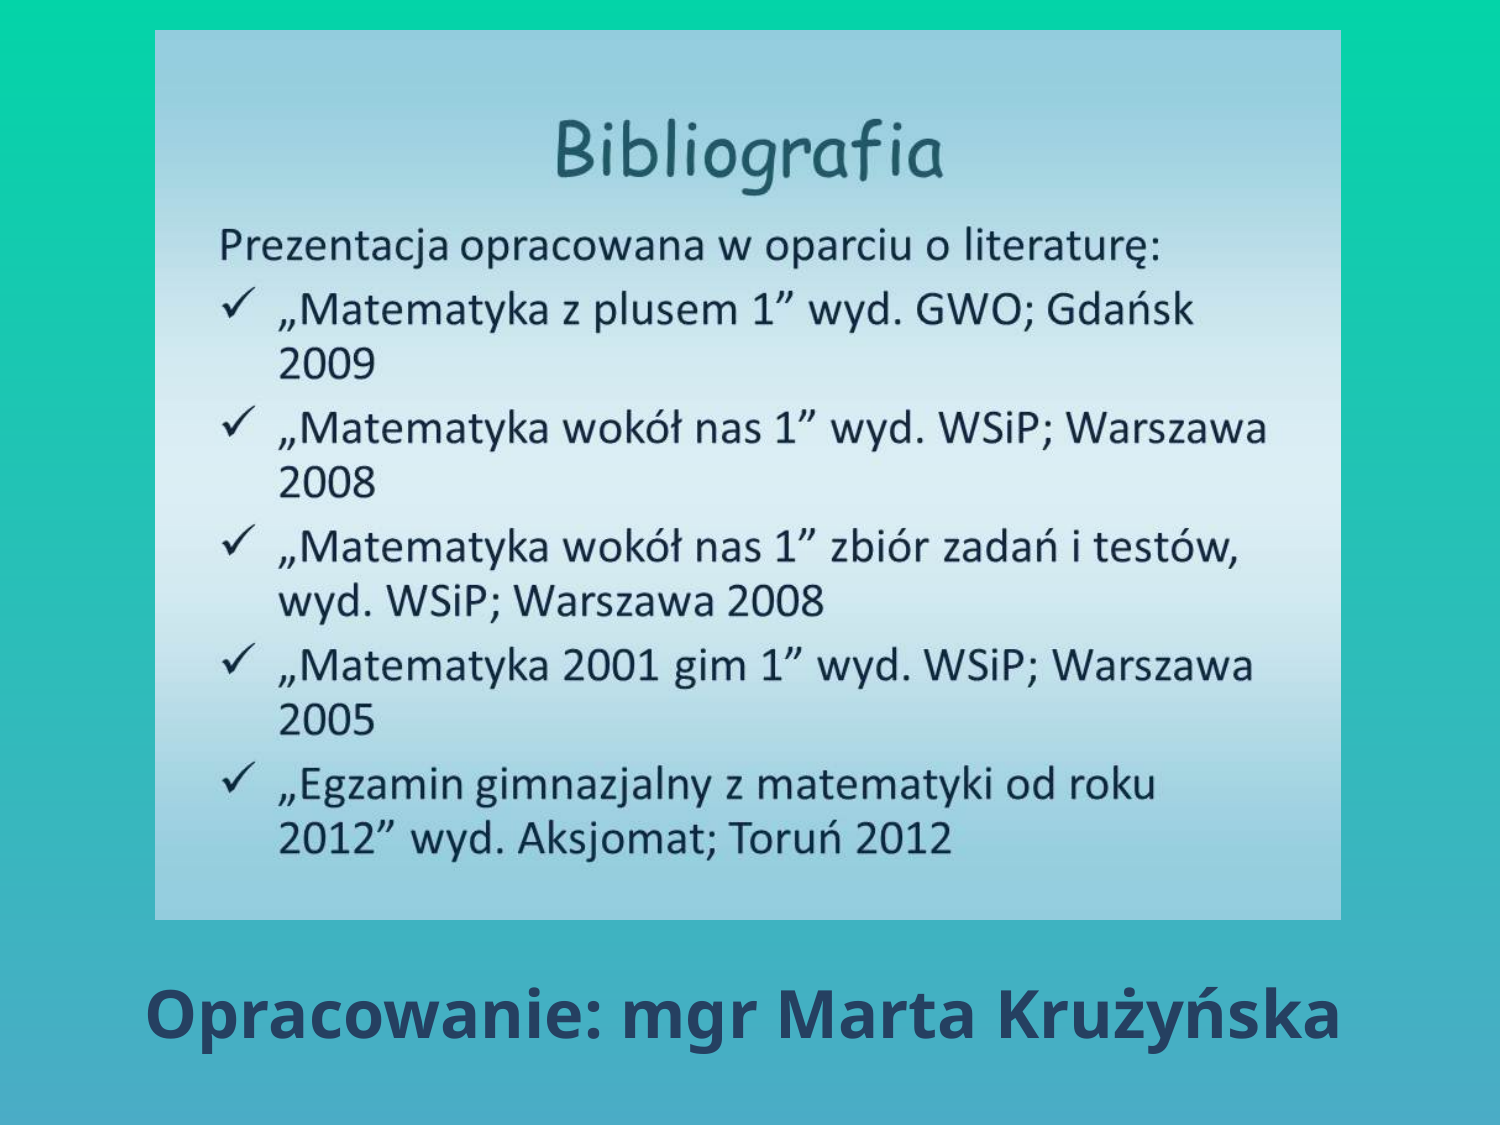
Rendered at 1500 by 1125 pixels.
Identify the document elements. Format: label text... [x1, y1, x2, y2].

text_box Opracowanie: mgr Marta Krużyńska [41, 964, 1447, 1059]
picture [155, 30, 1341, 920]
